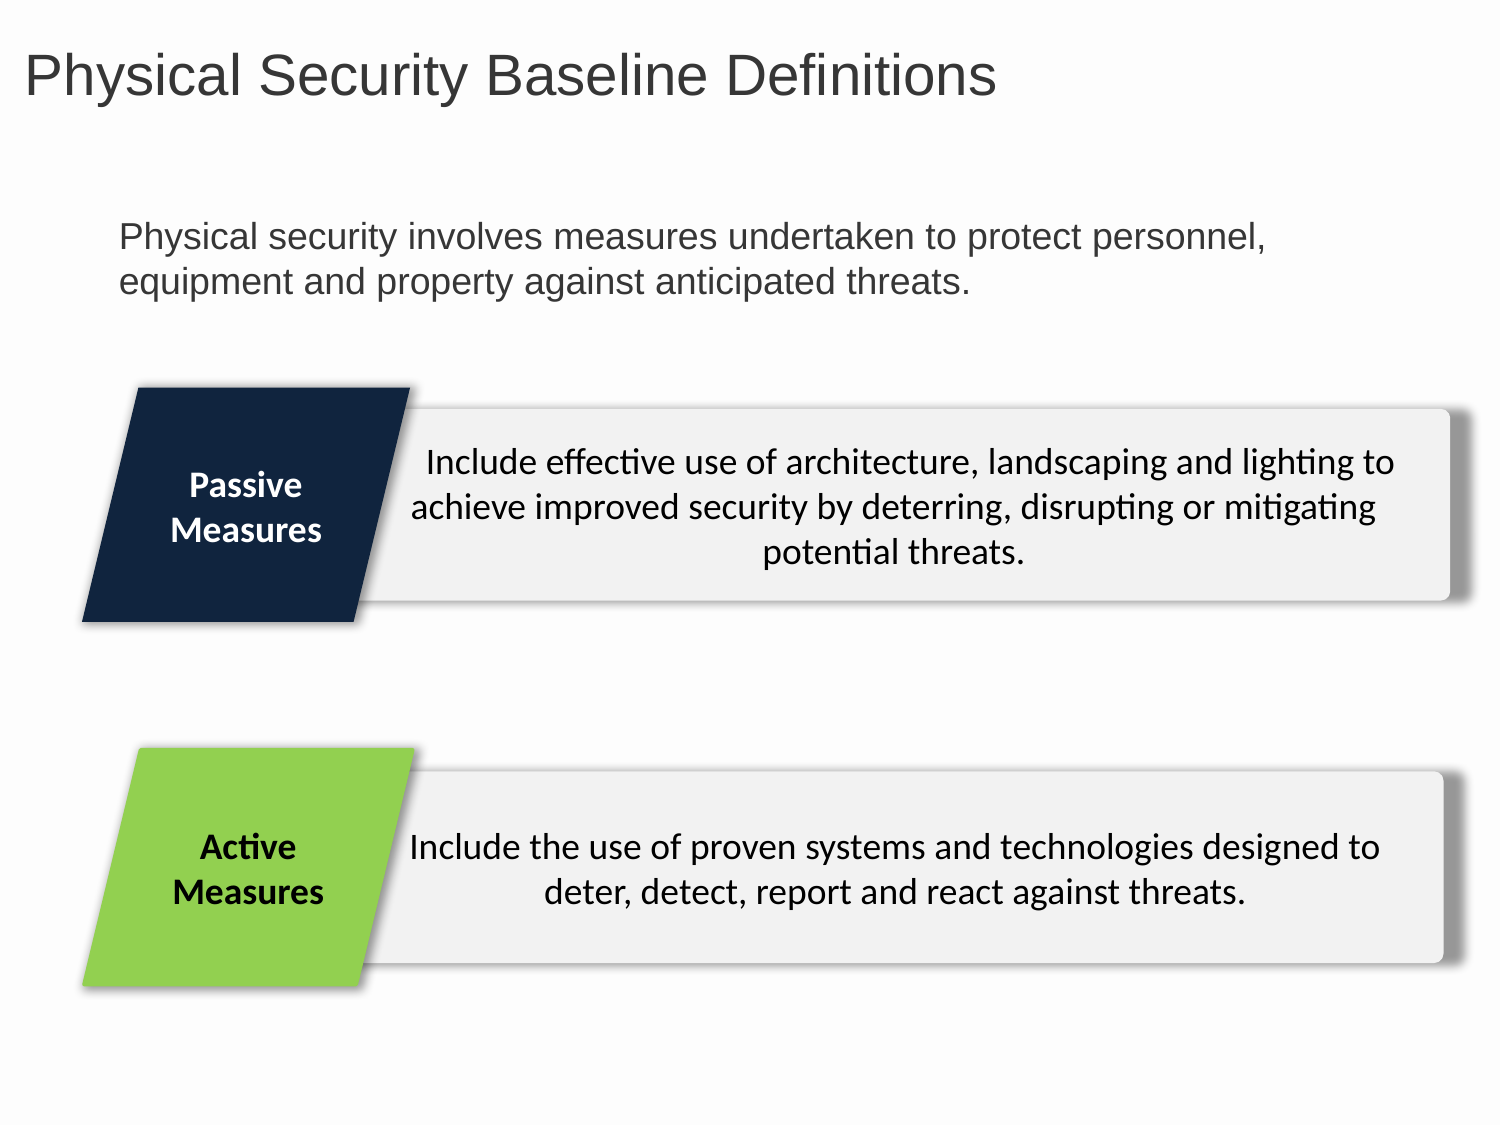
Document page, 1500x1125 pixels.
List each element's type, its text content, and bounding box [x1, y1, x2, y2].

title Physical Security Baseline Definitions [24, 37, 1470, 162]
text_box Include the use of proven systems and technologies designed to deter, detect, report and react against threats. [375, 773, 1442, 961]
list Physical security involves measures undertaken to protect personnel, equipment and property against anticipated threats. [62, 212, 1345, 351]
text_box Active Measures [84, 750, 413, 985]
text_box Passive Measures [81, 387, 411, 622]
text_box Include effective use of architecture, landscaping and lighting to achieve improved security by deterring, disrupting or mitigating potential threats. [373, 410, 1449, 599]
